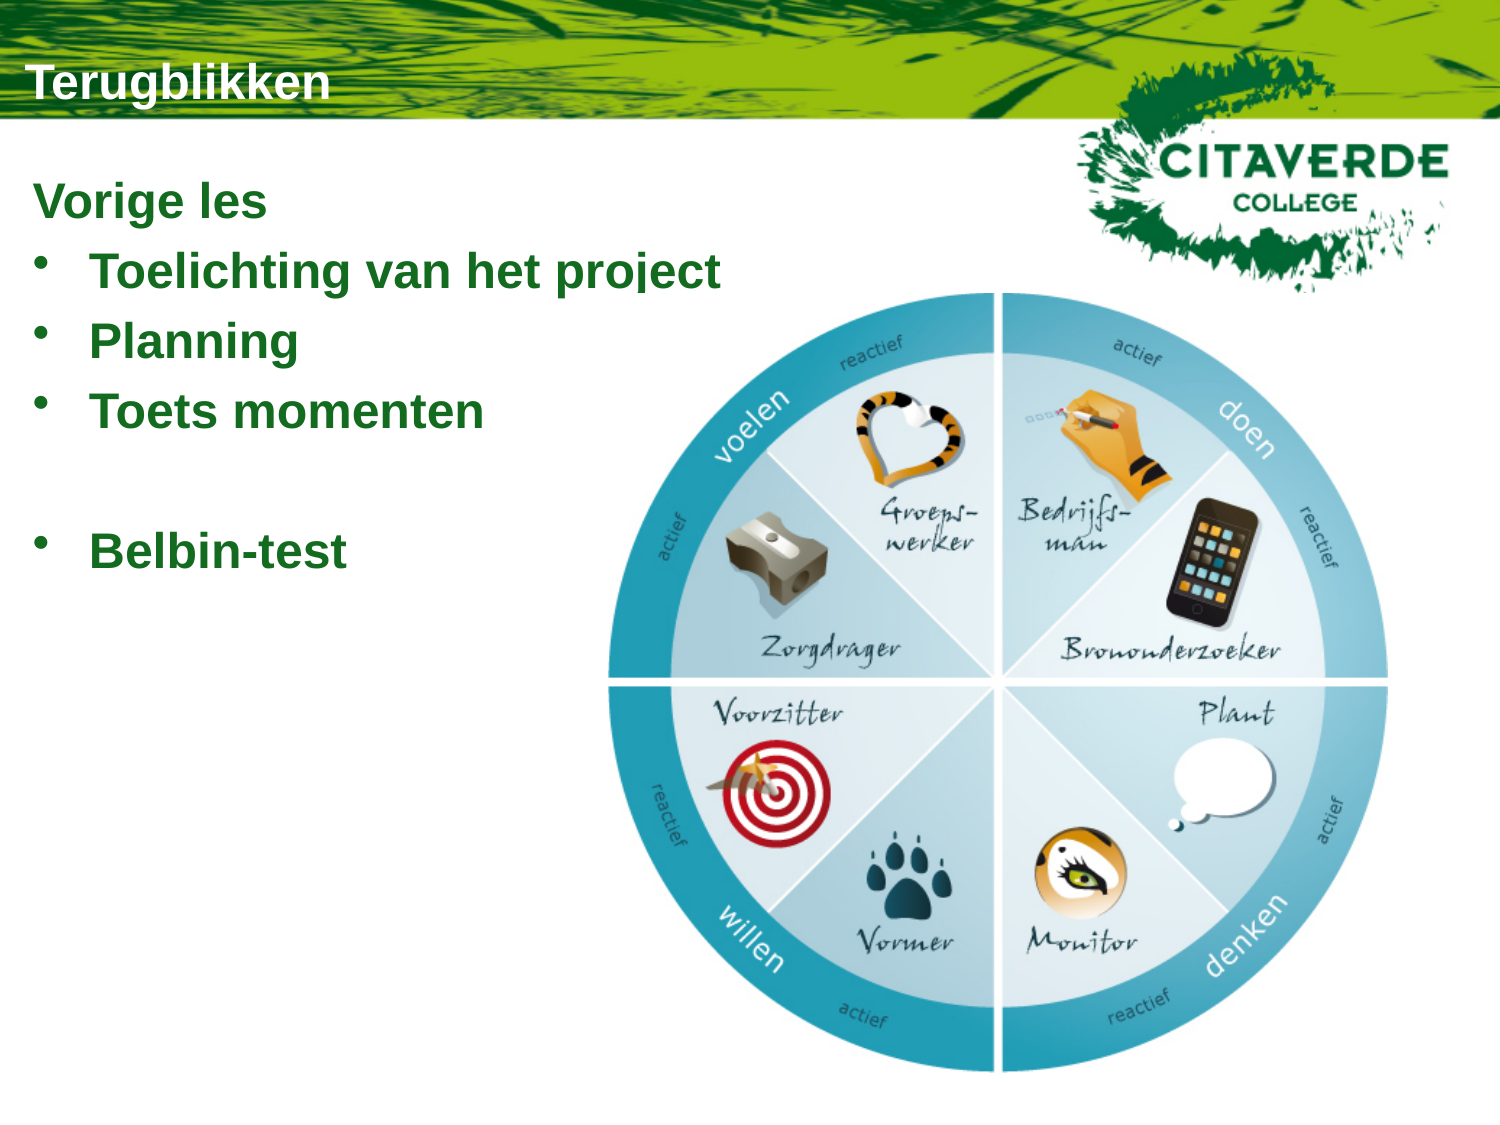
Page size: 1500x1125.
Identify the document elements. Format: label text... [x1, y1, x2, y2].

title Terugblikken [9, 45, 1285, 114]
list Vorige les Toelichting van het project Planning Toets momenten Belbin-test [17, 160, 1447, 1094]
picture [0, 0, 1500, 1125]
